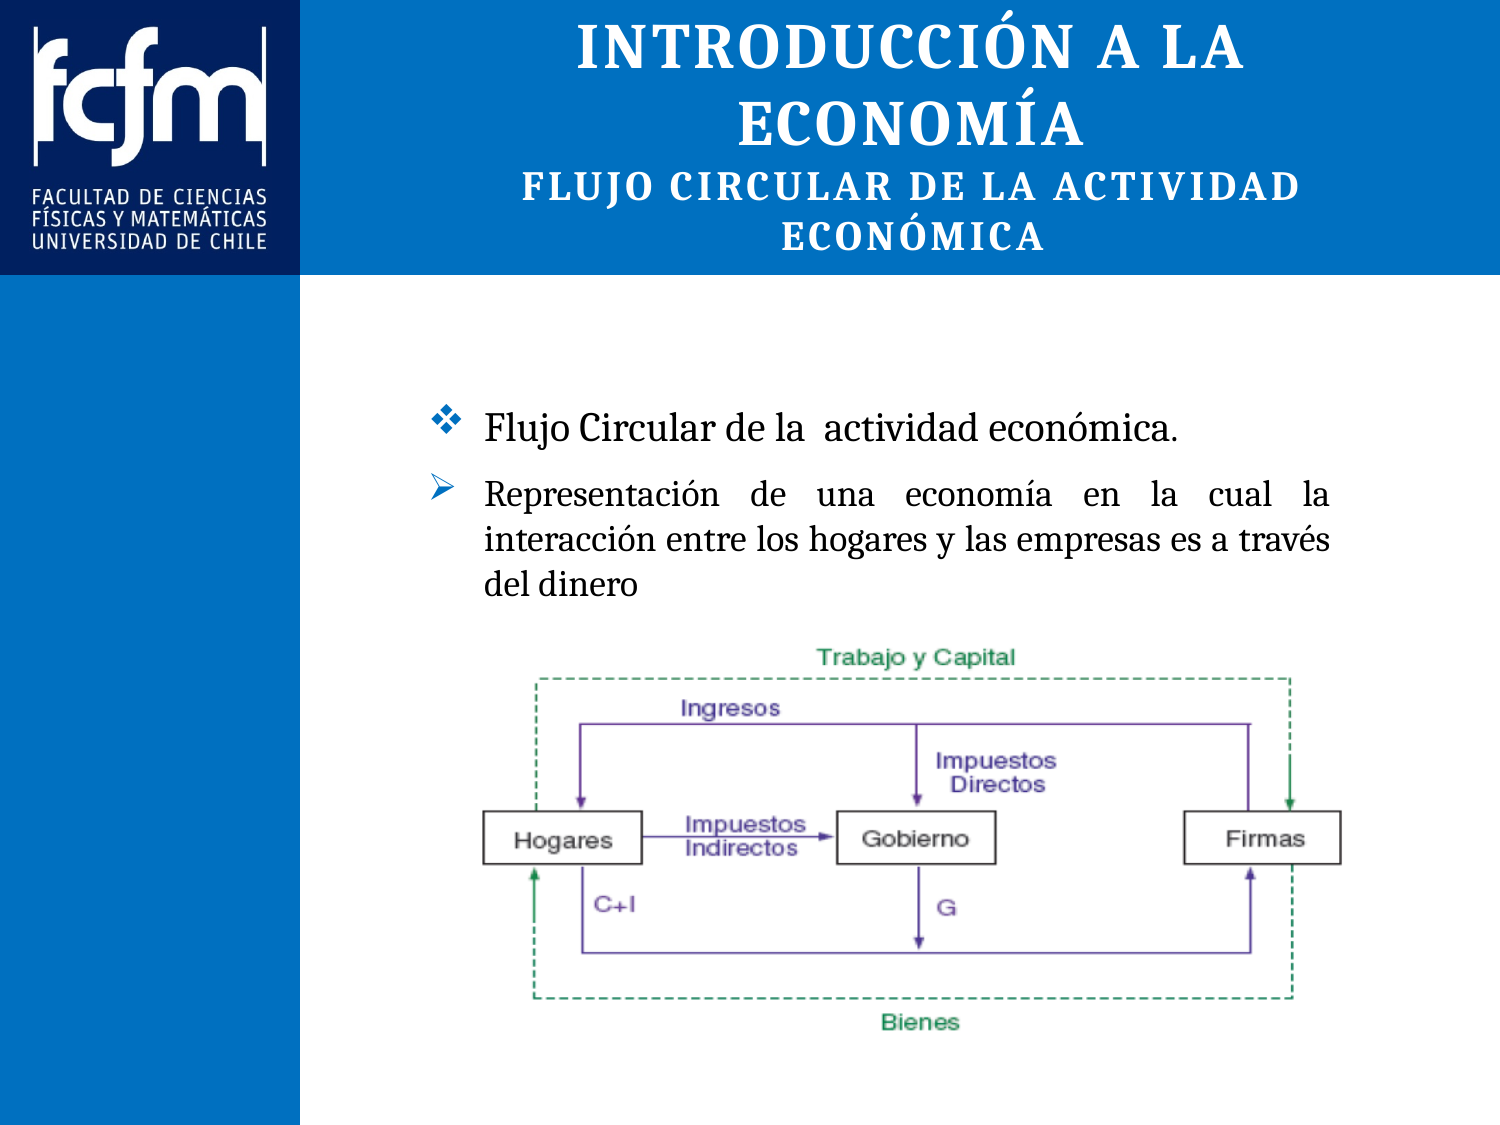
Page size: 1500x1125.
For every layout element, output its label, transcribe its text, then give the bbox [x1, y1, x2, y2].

picture [412, 609, 1500, 1072]
text_box Flujo Circular de la actividad económica. Representación de una economía en la cual la interacción entre los hogares y las empresas es a través del dinero [409, 397, 1351, 606]
title Introducción a la economía flujo circular de la actividad económica [399, 37, 1425, 225]
picture [29, 18, 272, 254]
